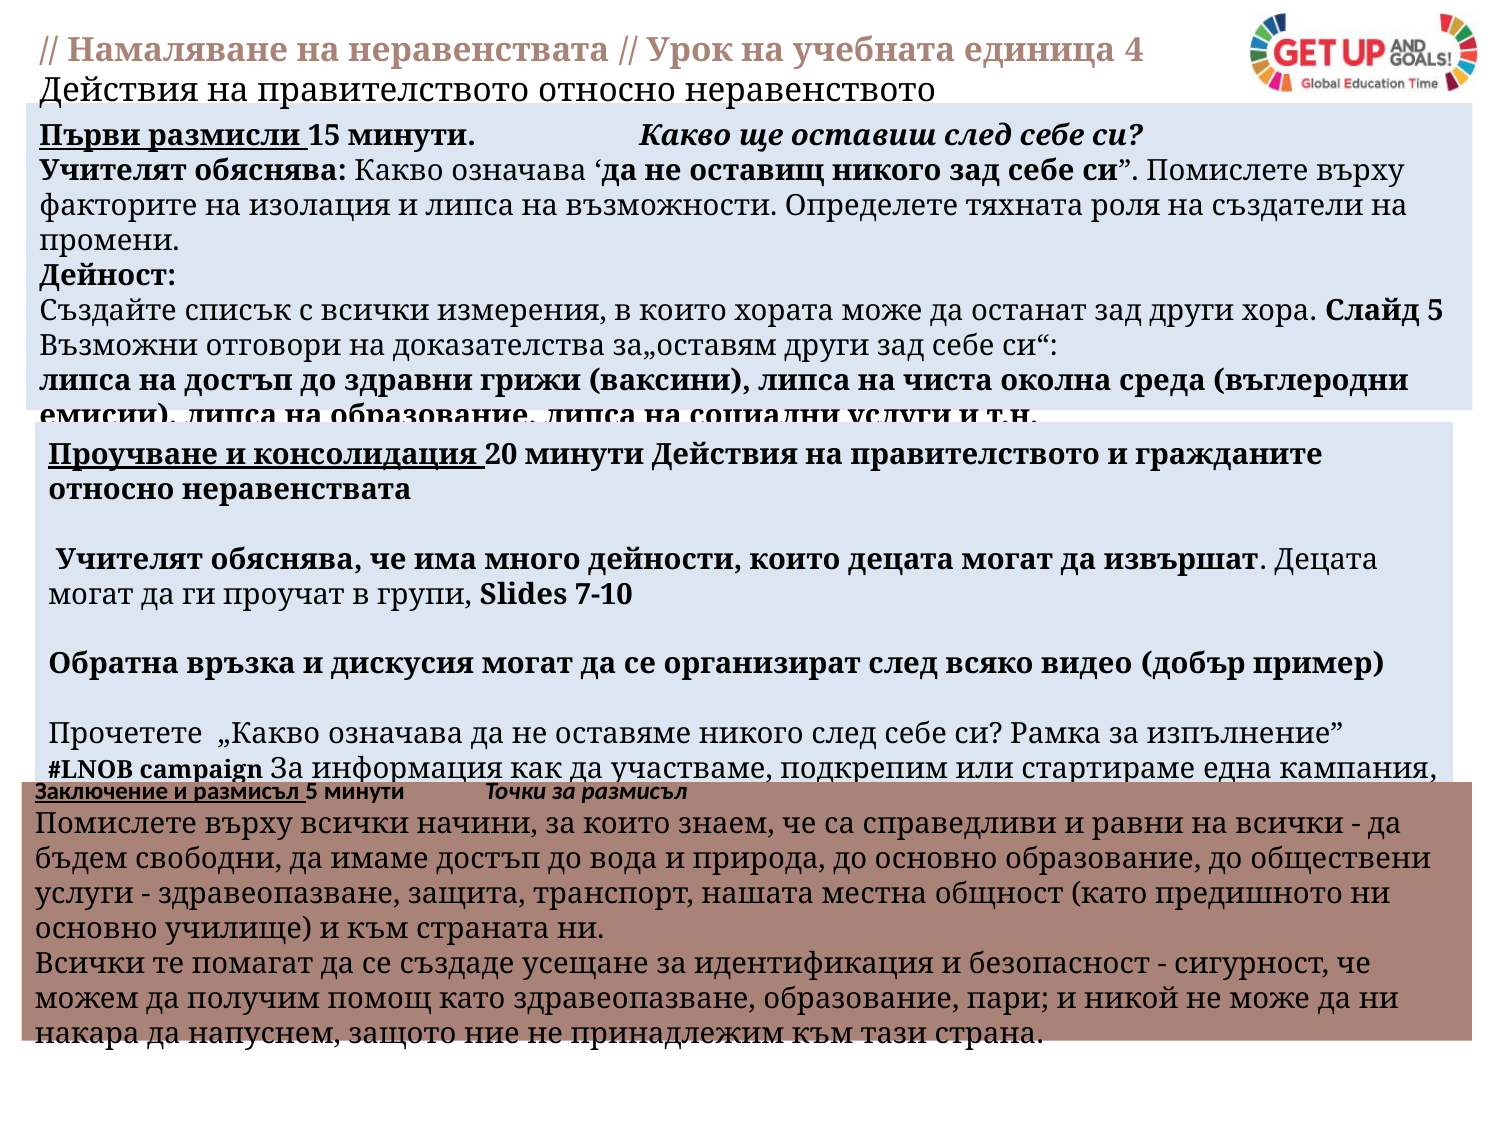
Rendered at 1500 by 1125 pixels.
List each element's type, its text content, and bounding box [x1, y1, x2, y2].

text_box // Намаляване на неравенствата // Урок на учебната единица 4 Действия на правителството относно неравенството [26, 15, 1234, 102]
picture [1250, 13, 1478, 92]
text_box Първи размисли 15 минути. Какво ще оставиш след себе си? Учителят обяснява: Какво означава ‘да не оставищ никого зад себе си”. Помислете върху факторите на изолация и липса на възможности. Определете тяхната роля на създатели на промени. Дейност: Създайте списък с всички измерения, в които хората може да останат зад други хора. Слайд 5 Възможни отговори на доказателства за„оставям други зад себе си“: липса на достъп до здравни грижи (ваксини), липса на чиста околна среда (въглеродни емисии), липса на образование, липса на социални услуги и т.н. [26, 103, 1473, 411]
text_box Заключение и размисъл 5 минути Точки за размисъл Помислете върху всички начини, за които знаем, че са справедливи и равни на всички - да бъдем свободни, да имаме достъп до вода и природа, до основно образование, до обществени услуги - здравеопазване, защита, транспорт, нашата местна общност (като предишното ни основно училище) и към страната ни. Всички те помагат да се създаде усещане за идентификация и безопасност - сигурност, че можем да получим помощ като здравеопазване, образование, пари; и никой не може да ни накара да напуснем, защото ние не принадлежим към тази страна. [21, 782, 1472, 1041]
text_box Проучване и консолидация 20 минути Действия на правителството и гражданите относно неравенствата Учителят обяснява, че има много дейности, които децата могат да извършат. Децата могат да ги проучат в групи, Slides 7-10 Обратна връзка и дискусия могат да се организират след всяко видео (добър пример) Прочетете „Какво означава да не оставяме никого след себе си? Рамка за изпълнение” #LNOB campaign За информация как да участваме, подкрепим или стартираме една кампания, виж линковете Слайд7 - 10 Какво можем да направим, за да подкрепим кампанията „LNOB“? Кого може да поискаме да посетим или да говори с нас относно кампанията [35, 421, 1454, 782]
